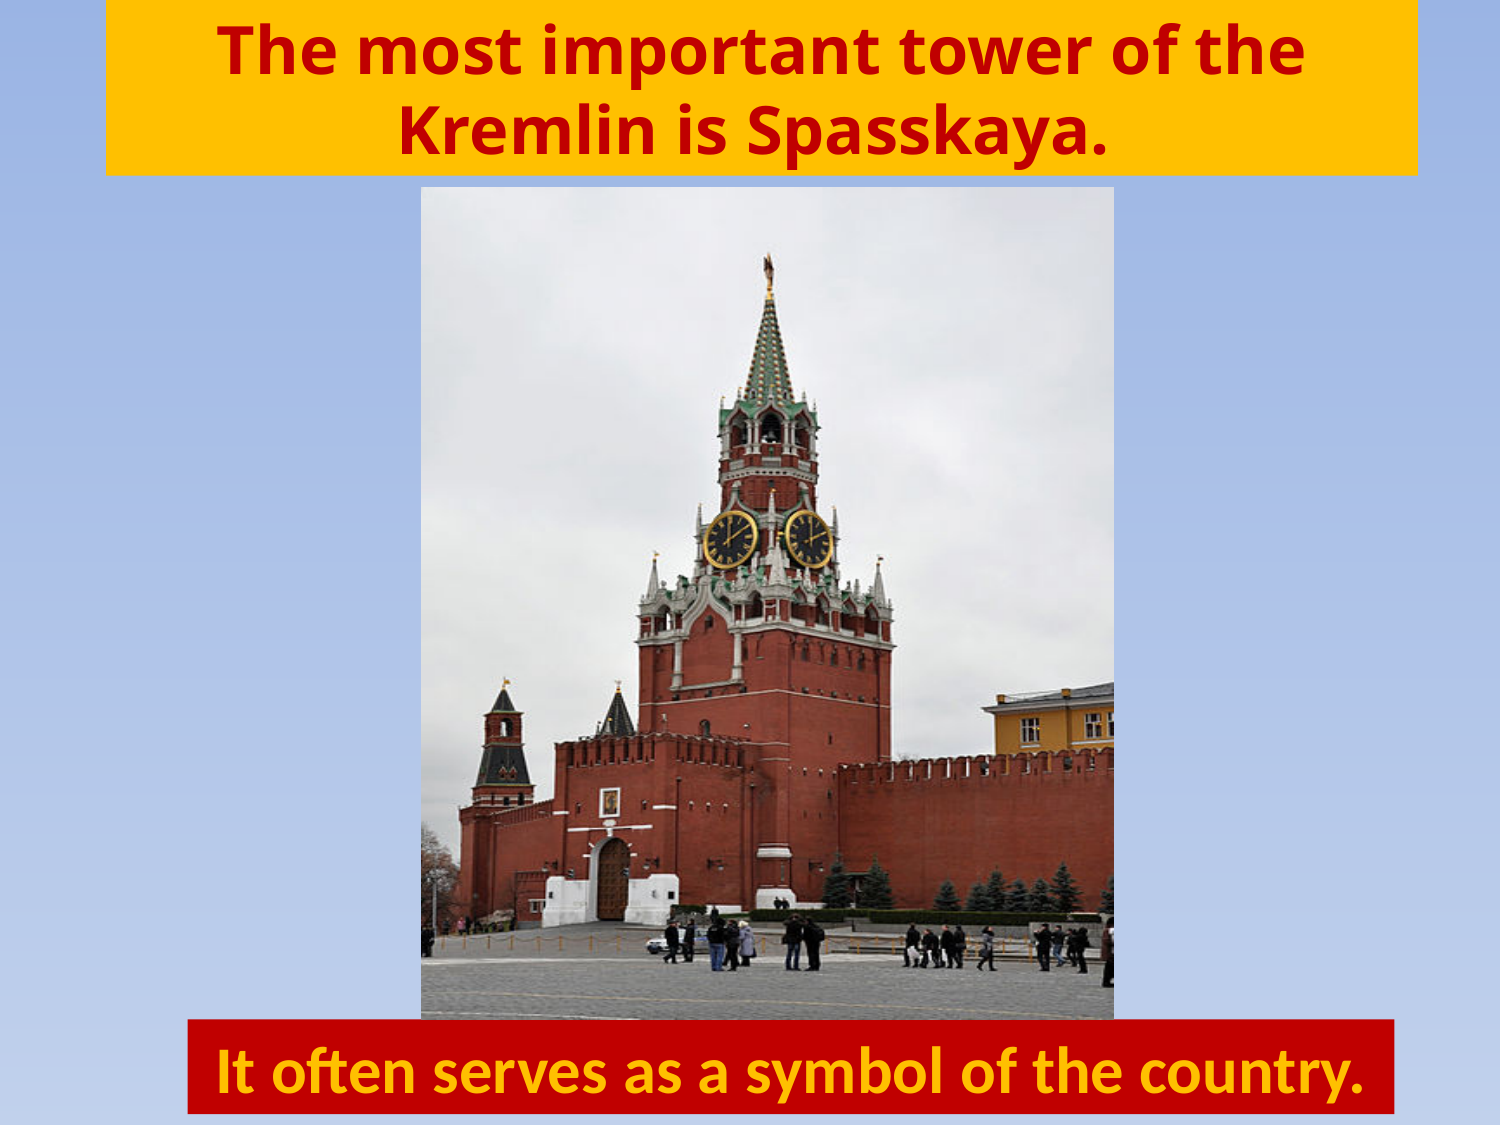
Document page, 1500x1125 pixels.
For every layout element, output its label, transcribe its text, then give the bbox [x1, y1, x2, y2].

title The most important tower of the Kremlin is Spasskaya. [106, 0, 1418, 176]
text_box It often serves as a symbol of the country. [187, 1019, 1395, 1115]
picture [421, 187, 1114, 1020]
